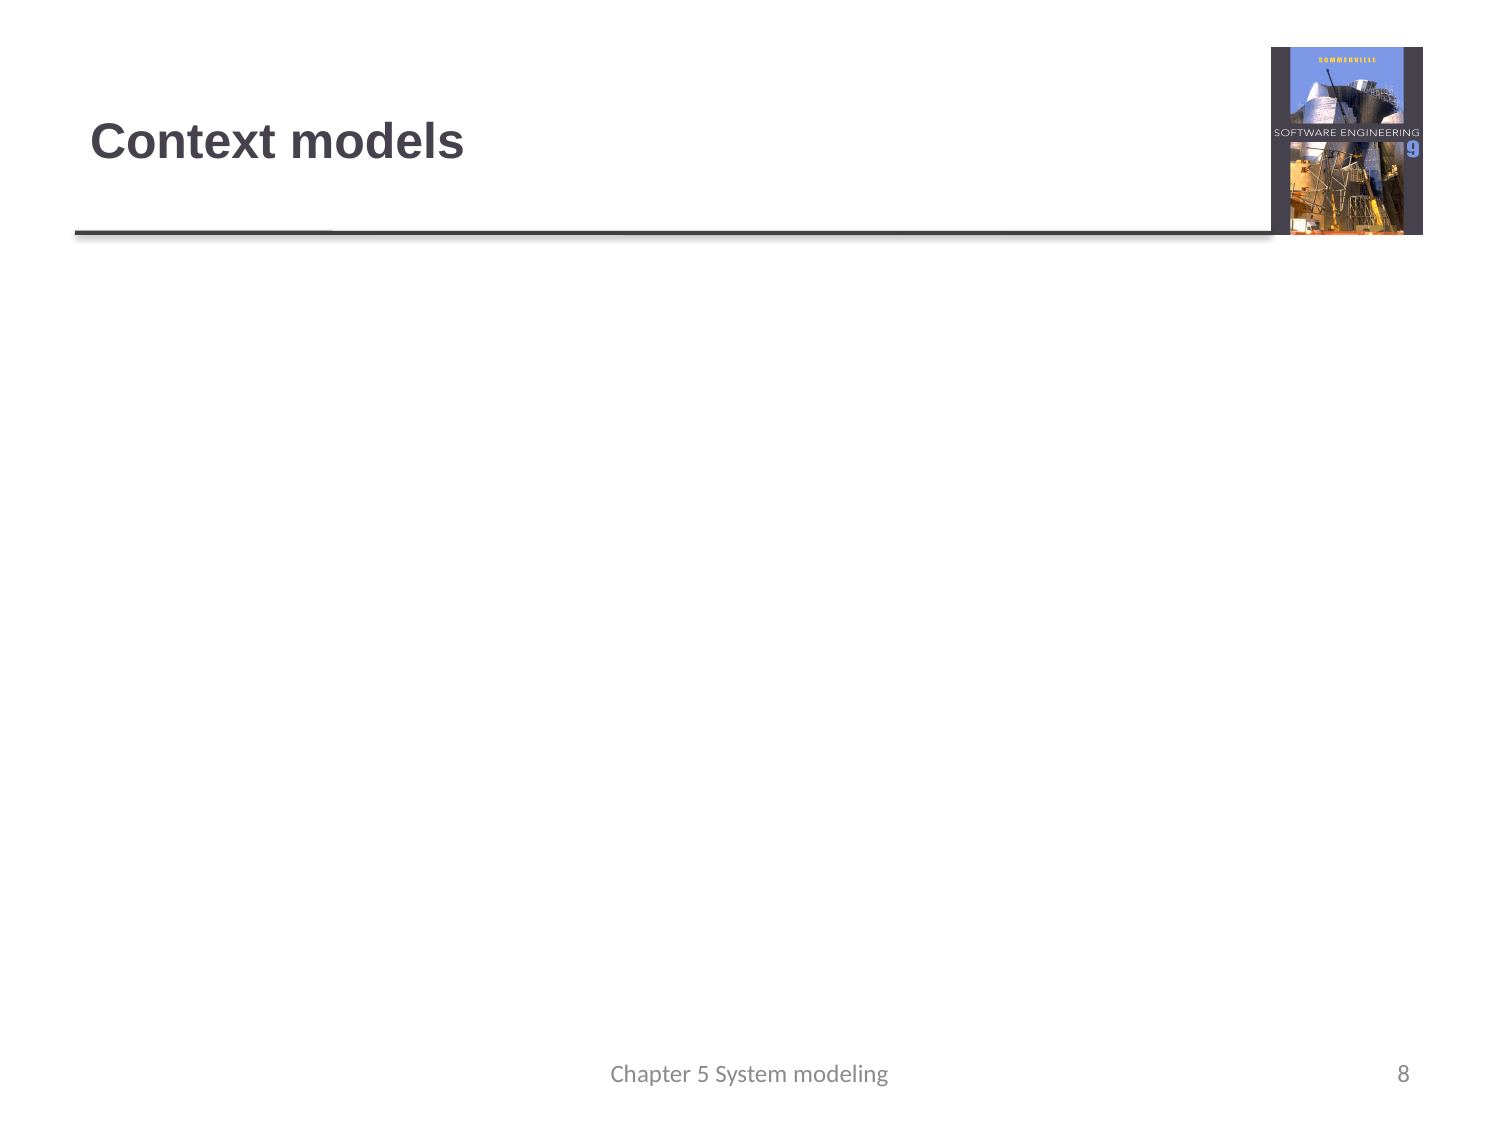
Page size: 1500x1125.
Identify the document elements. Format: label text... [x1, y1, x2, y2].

footer Chapter 5 System modeling [512, 1042, 988, 1103]
picture [1272, 47, 1423, 235]
slide_number 8 [1074, 1042, 1425, 1103]
title Context models [74, 44, 1272, 233]
